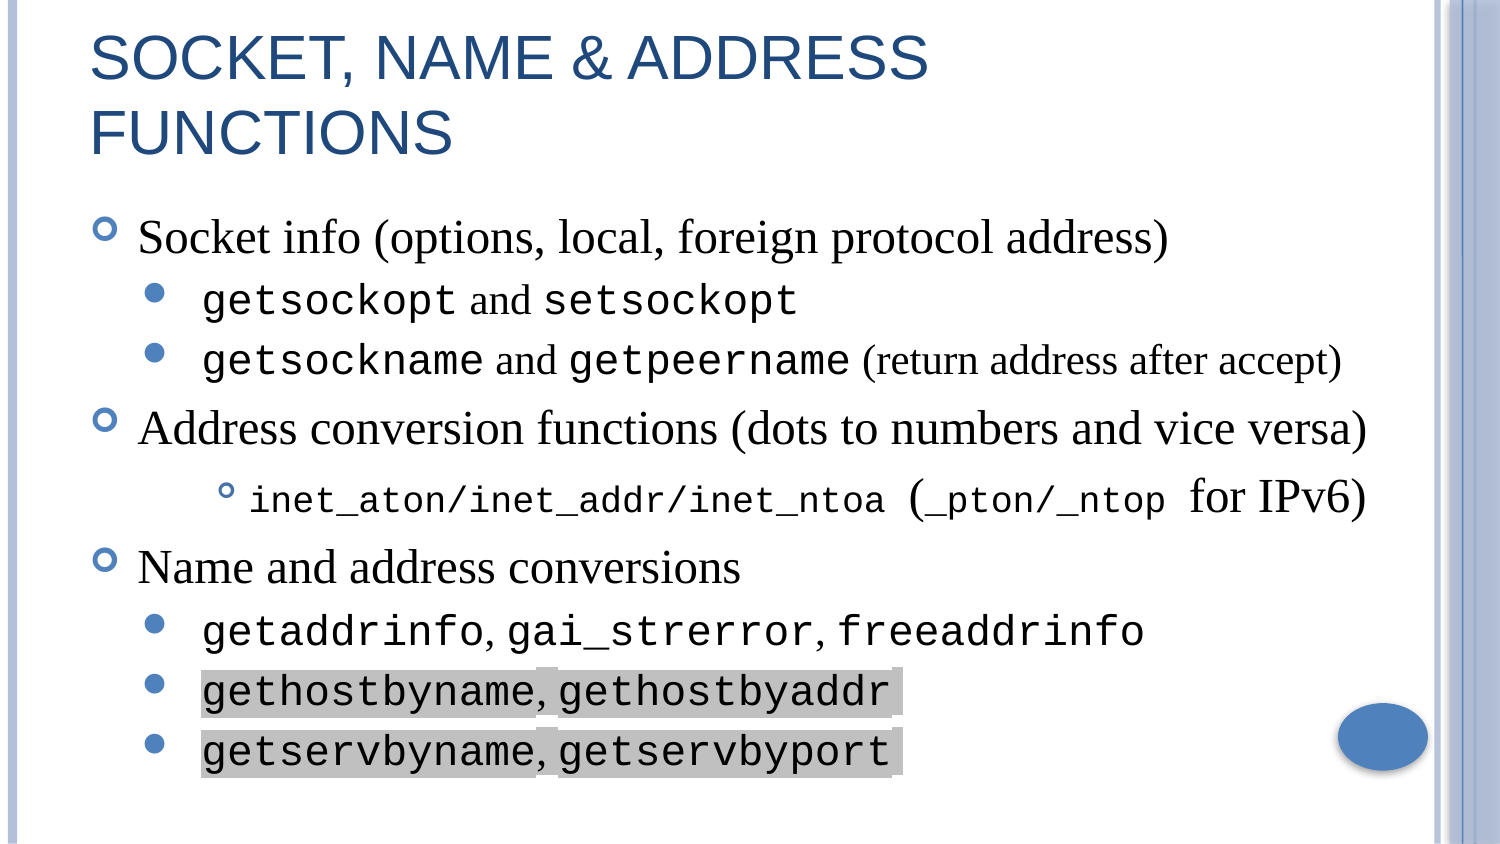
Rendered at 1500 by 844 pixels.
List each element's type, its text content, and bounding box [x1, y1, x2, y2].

title Socket, Name & Address Functions [75, 33, 1300, 175]
list Socket info (options, local, foreign protocol address) getsockopt and setsockopt getsockname and getpeername (return address after accept) Address conversion functions (dots to numbers and vice versa) inet_aton/inet_addr/inet_ntoa (_pton/_ntop for IPv6) Name and address conversions getaddrinfo, gai_strerror, freeaddrinfo gethostbyname, gethostbyaddr getservbyname, getservbyport [75, 196, 1388, 797]
